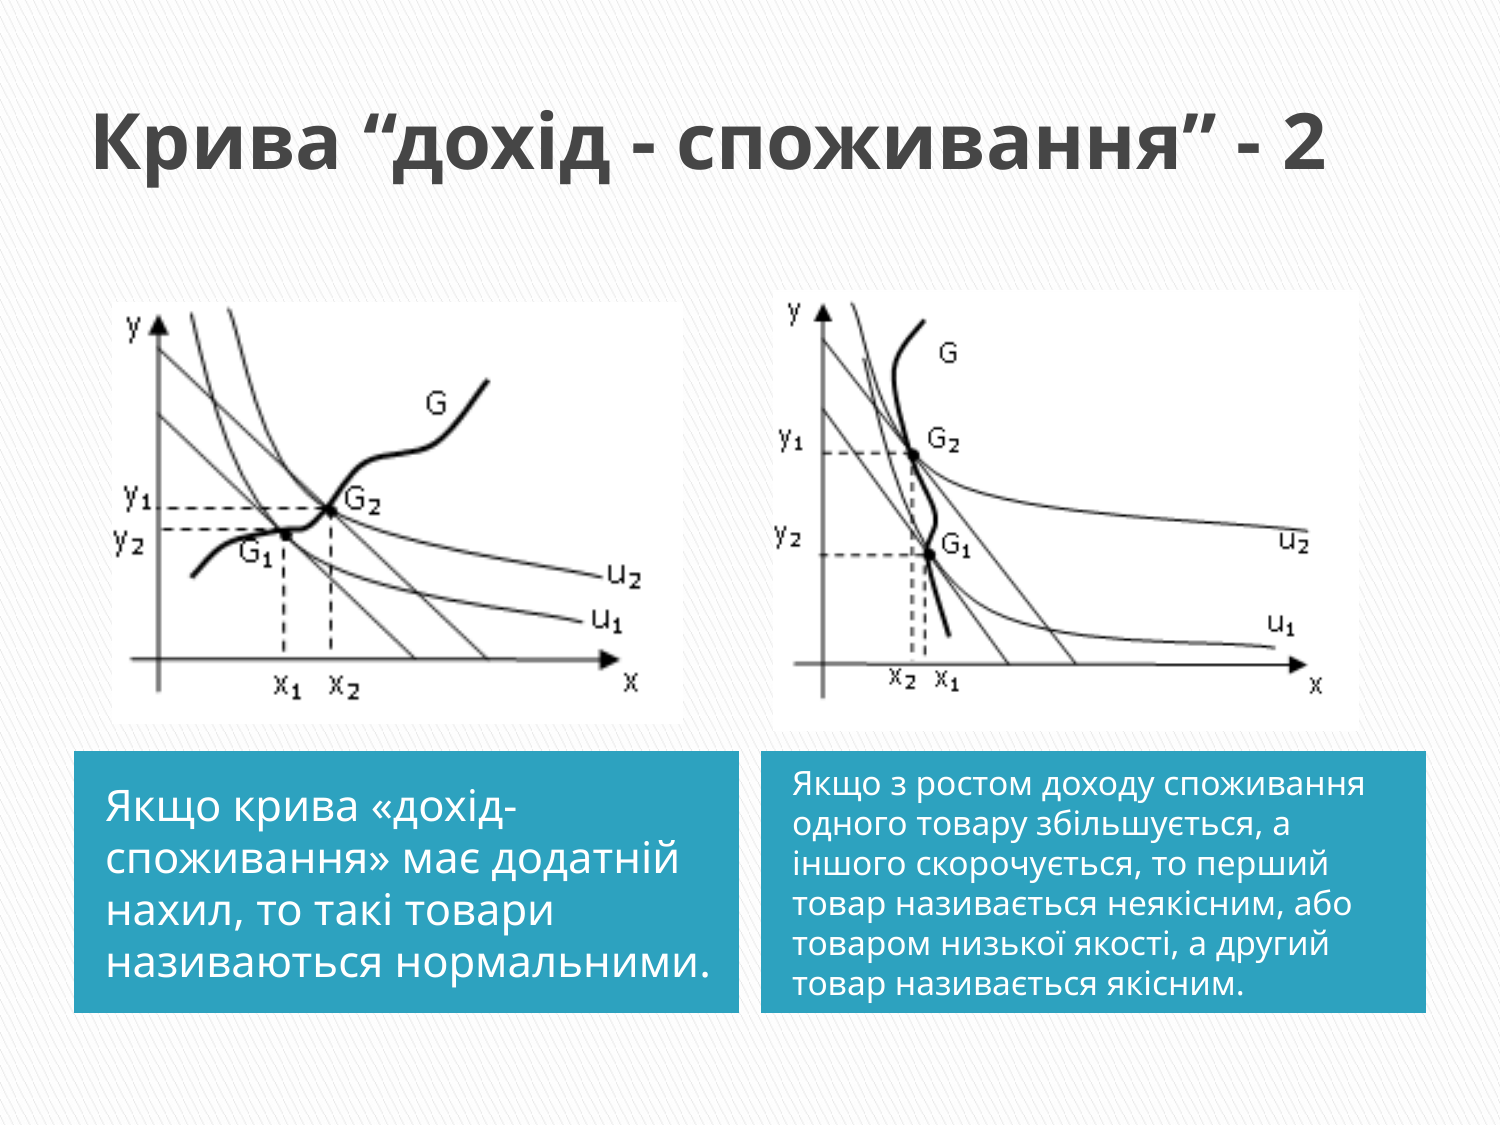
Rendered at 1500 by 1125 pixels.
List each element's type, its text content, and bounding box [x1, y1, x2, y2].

list Якщо крива «дохід-споживання» має додатній нахил, то такі товари називаються нормальними. [74, 751, 739, 1013]
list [111, 302, 683, 724]
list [773, 290, 1359, 732]
list Якщо з ростом доходу споживання одного товару збільшується, а іншого скорочується, то перший товар називається неякісним, або товаром низької якості, а другий товар називається якісним. [761, 751, 1426, 1013]
title Крива “дохід - споживання” - 2 [75, 44, 1425, 233]
